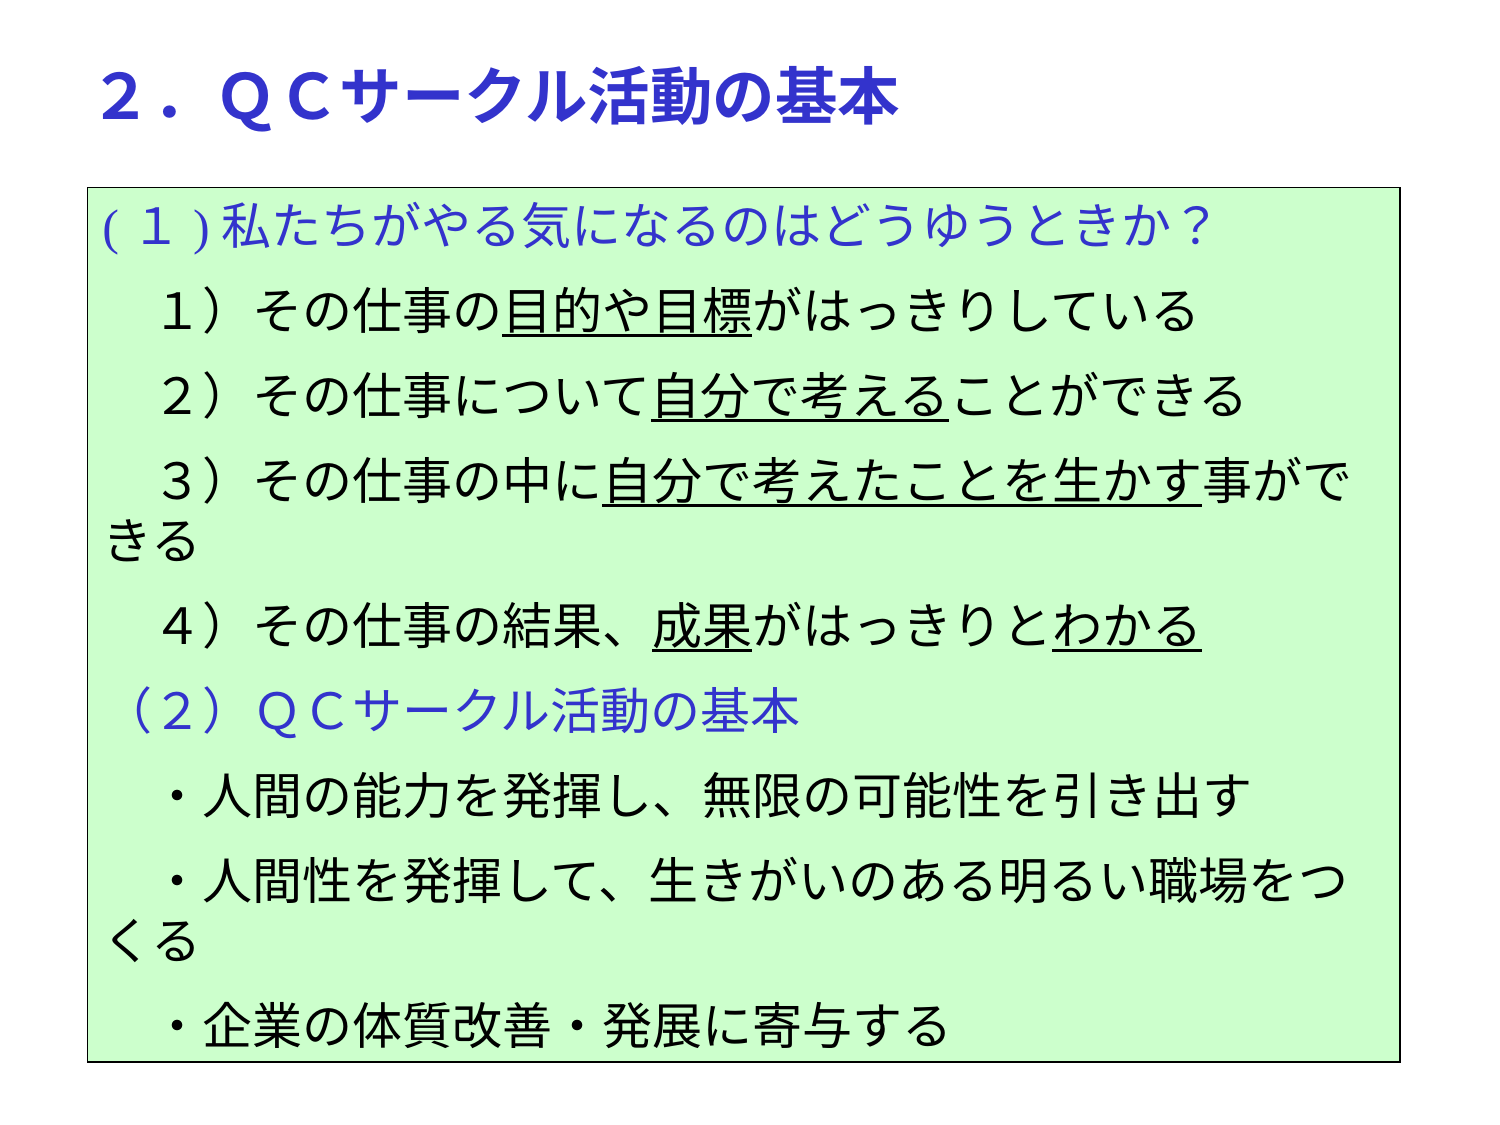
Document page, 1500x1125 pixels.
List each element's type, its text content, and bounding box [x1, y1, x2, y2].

text_box (１)私たちがやる気になるのはどうゆうときか？ １）その仕事の目的や目標がはっきりしている ２）その仕事について自分で考えることができる ３）その仕事の中に自分で考えたことを生かす事ができる ４）その仕事の結果、成果がはっきりとわかる （２）ＱＣサークル活動の基本 ・人間の能力を発揮し、無限の可能性を引き出す ・人間性を発揮して、生きがいのある明るい職場をつくる ・企業の体質改善・発展に寄与する [87, 187, 1400, 1062]
text_box ２．ＱＣサークル活動の基本 [74, 50, 1275, 140]
